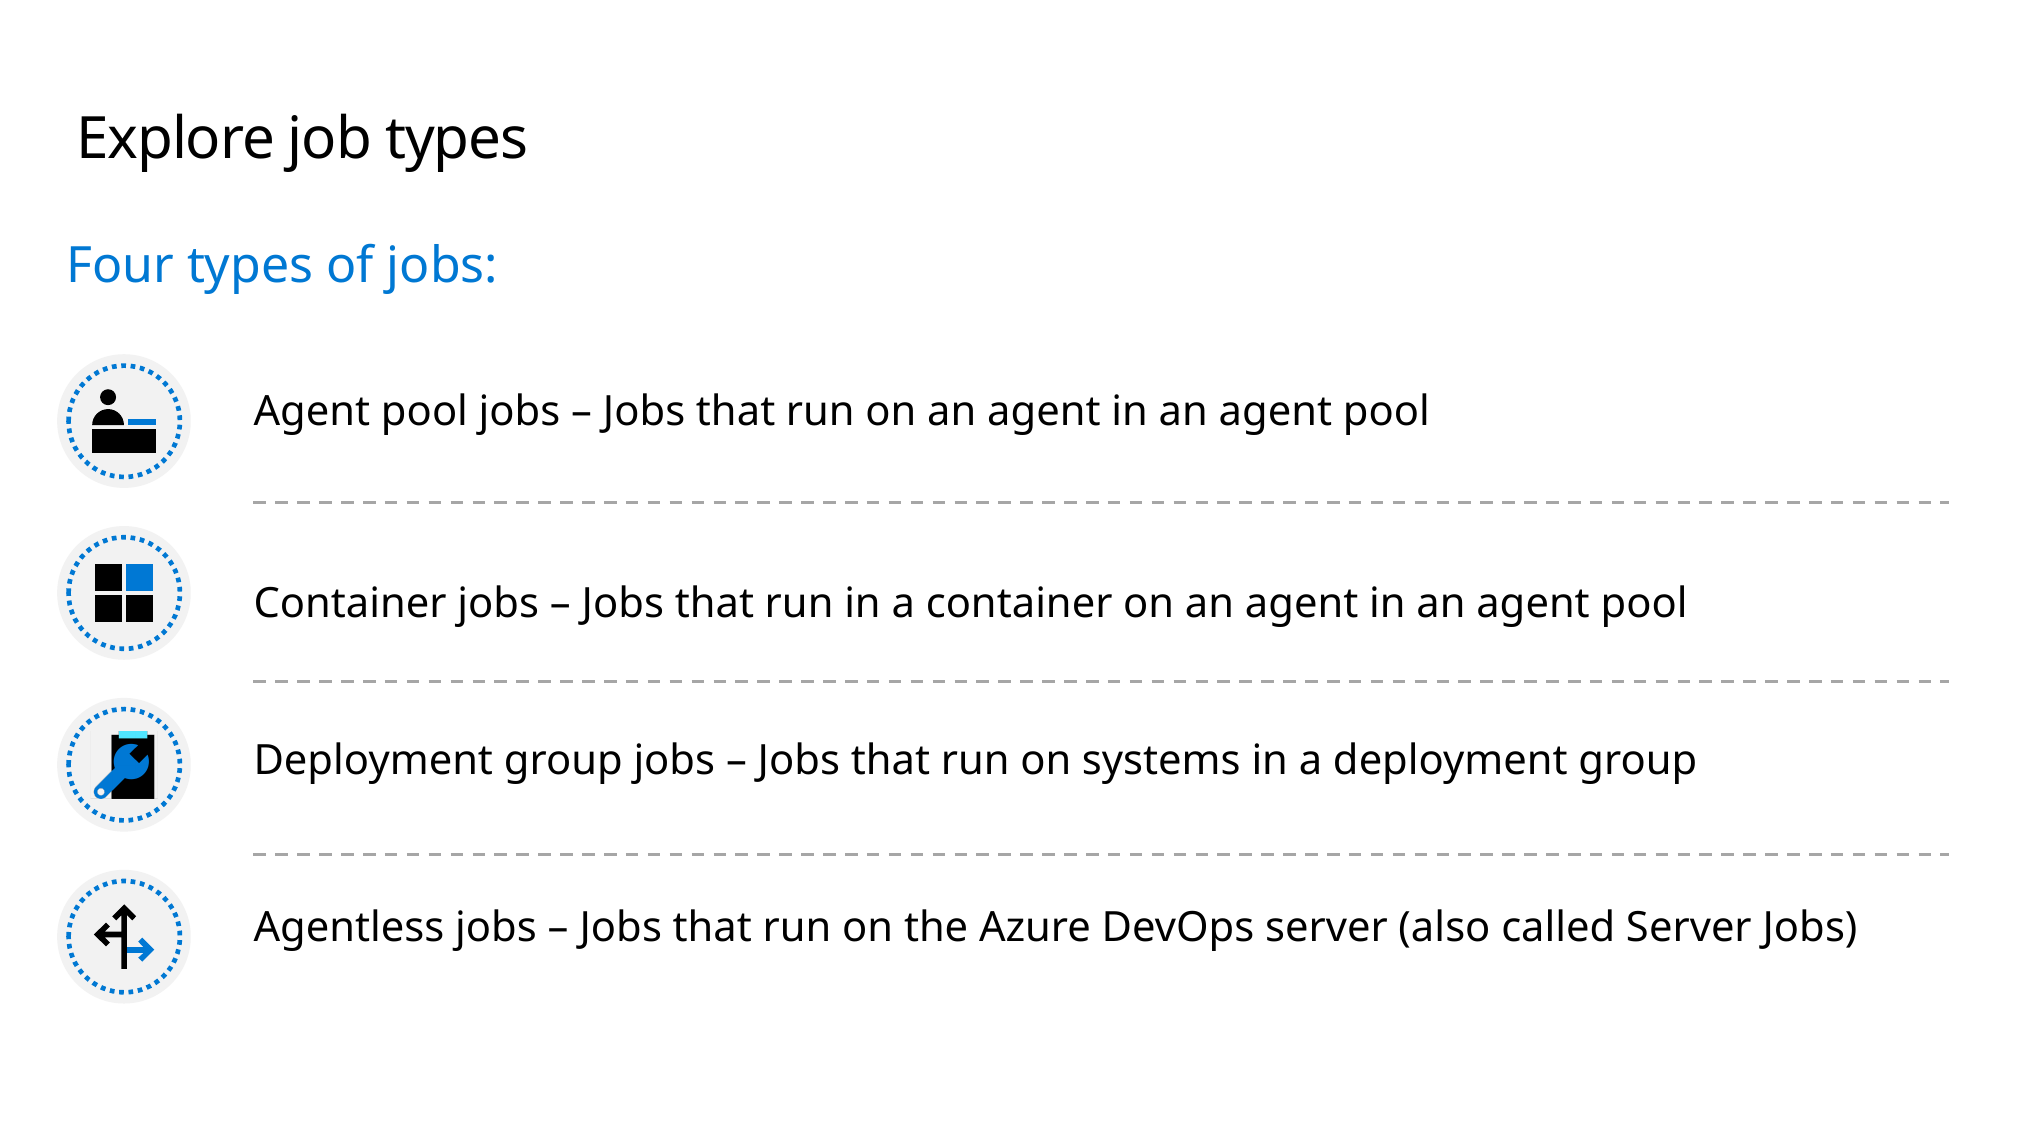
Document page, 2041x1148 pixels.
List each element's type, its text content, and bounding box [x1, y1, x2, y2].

picture [56, 697, 191, 832]
picture [56, 353, 191, 489]
picture [56, 869, 191, 1004]
text_box Agent pool jobs – Jobs that run on an agent in an agent pool [253, 383, 1950, 435]
picture [56, 525, 191, 660]
text_box Four types of jobs: [65, 232, 499, 293]
text_box Container jobs – Jobs that run in a container on an agent in an agent pool [253, 575, 1950, 627]
title Explore job types [76, 103, 1969, 172]
text_box Agentless jobs – Jobs that run on the Azure DevOps server (also called Server Jobs) [253, 899, 1950, 951]
text_box Deployment group jobs – Jobs that run on systems in a deployment group [253, 732, 1950, 784]
